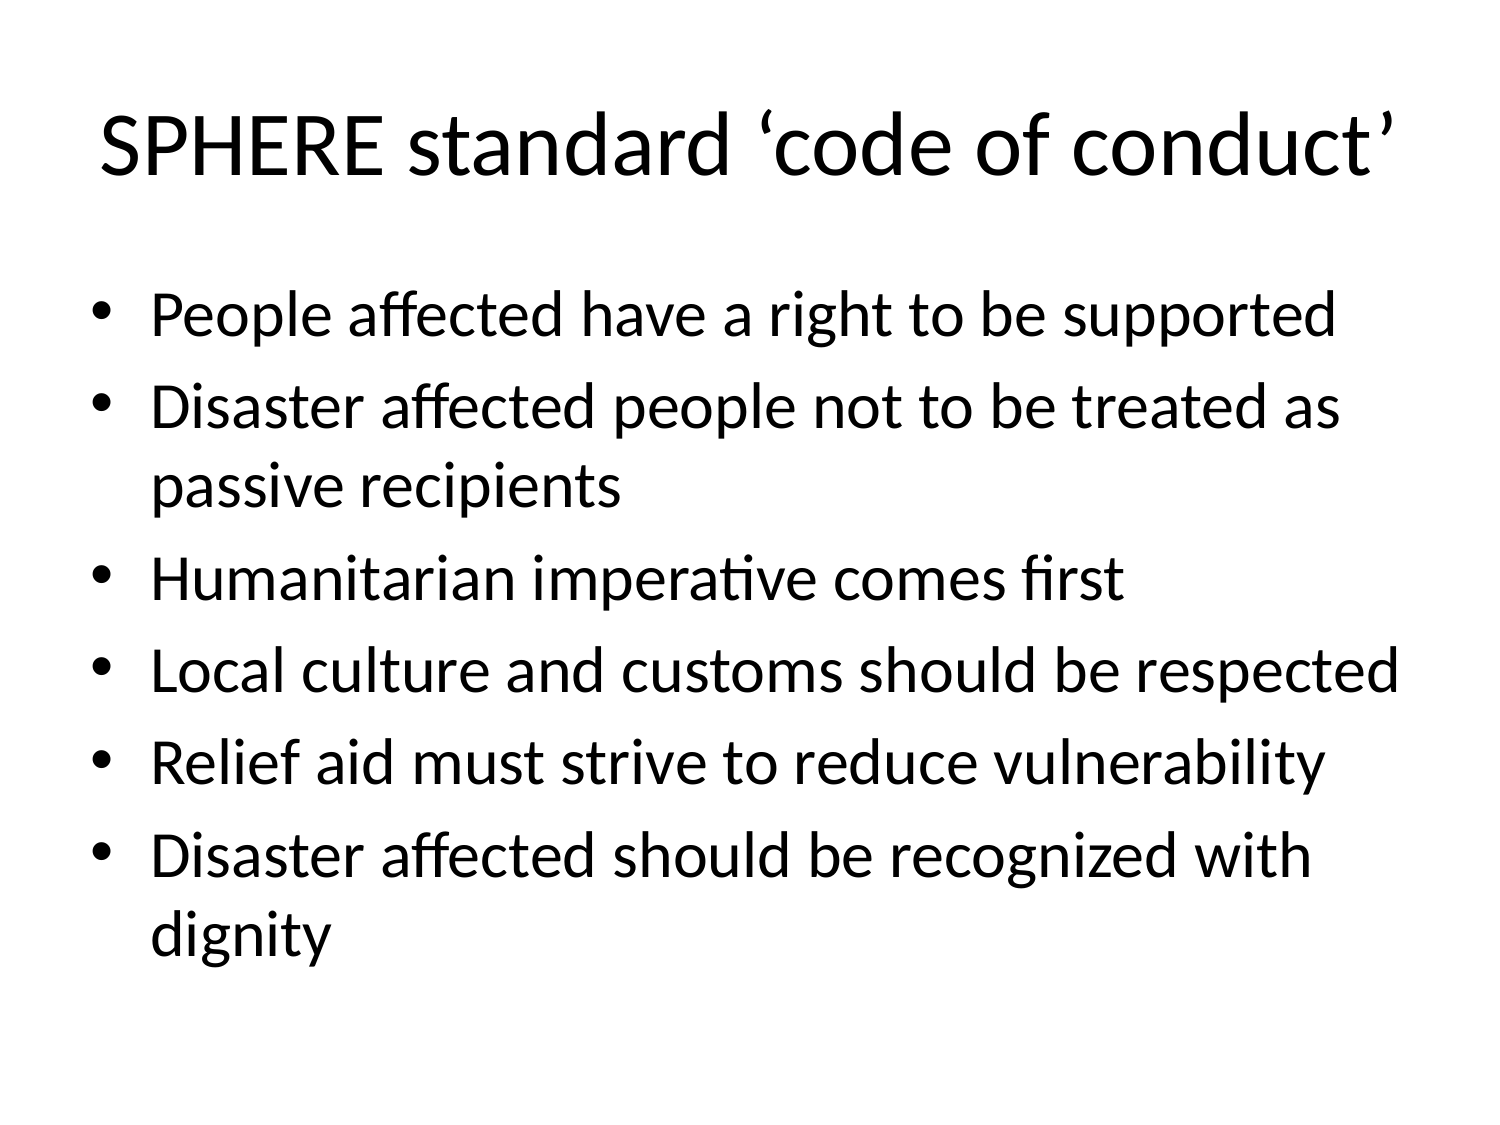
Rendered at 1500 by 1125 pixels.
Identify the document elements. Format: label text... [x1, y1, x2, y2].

list People affected have a right to be supported Disaster affected people not to be treated as passive recipients Humanitarian imperative comes first Local culture and customs should be respected Relief aid must strive to reduce vulnerability Disaster affected should be recognized with dignity [75, 262, 1425, 1005]
title SPHERE standard ‘code of conduct’ [75, 45, 1425, 233]
